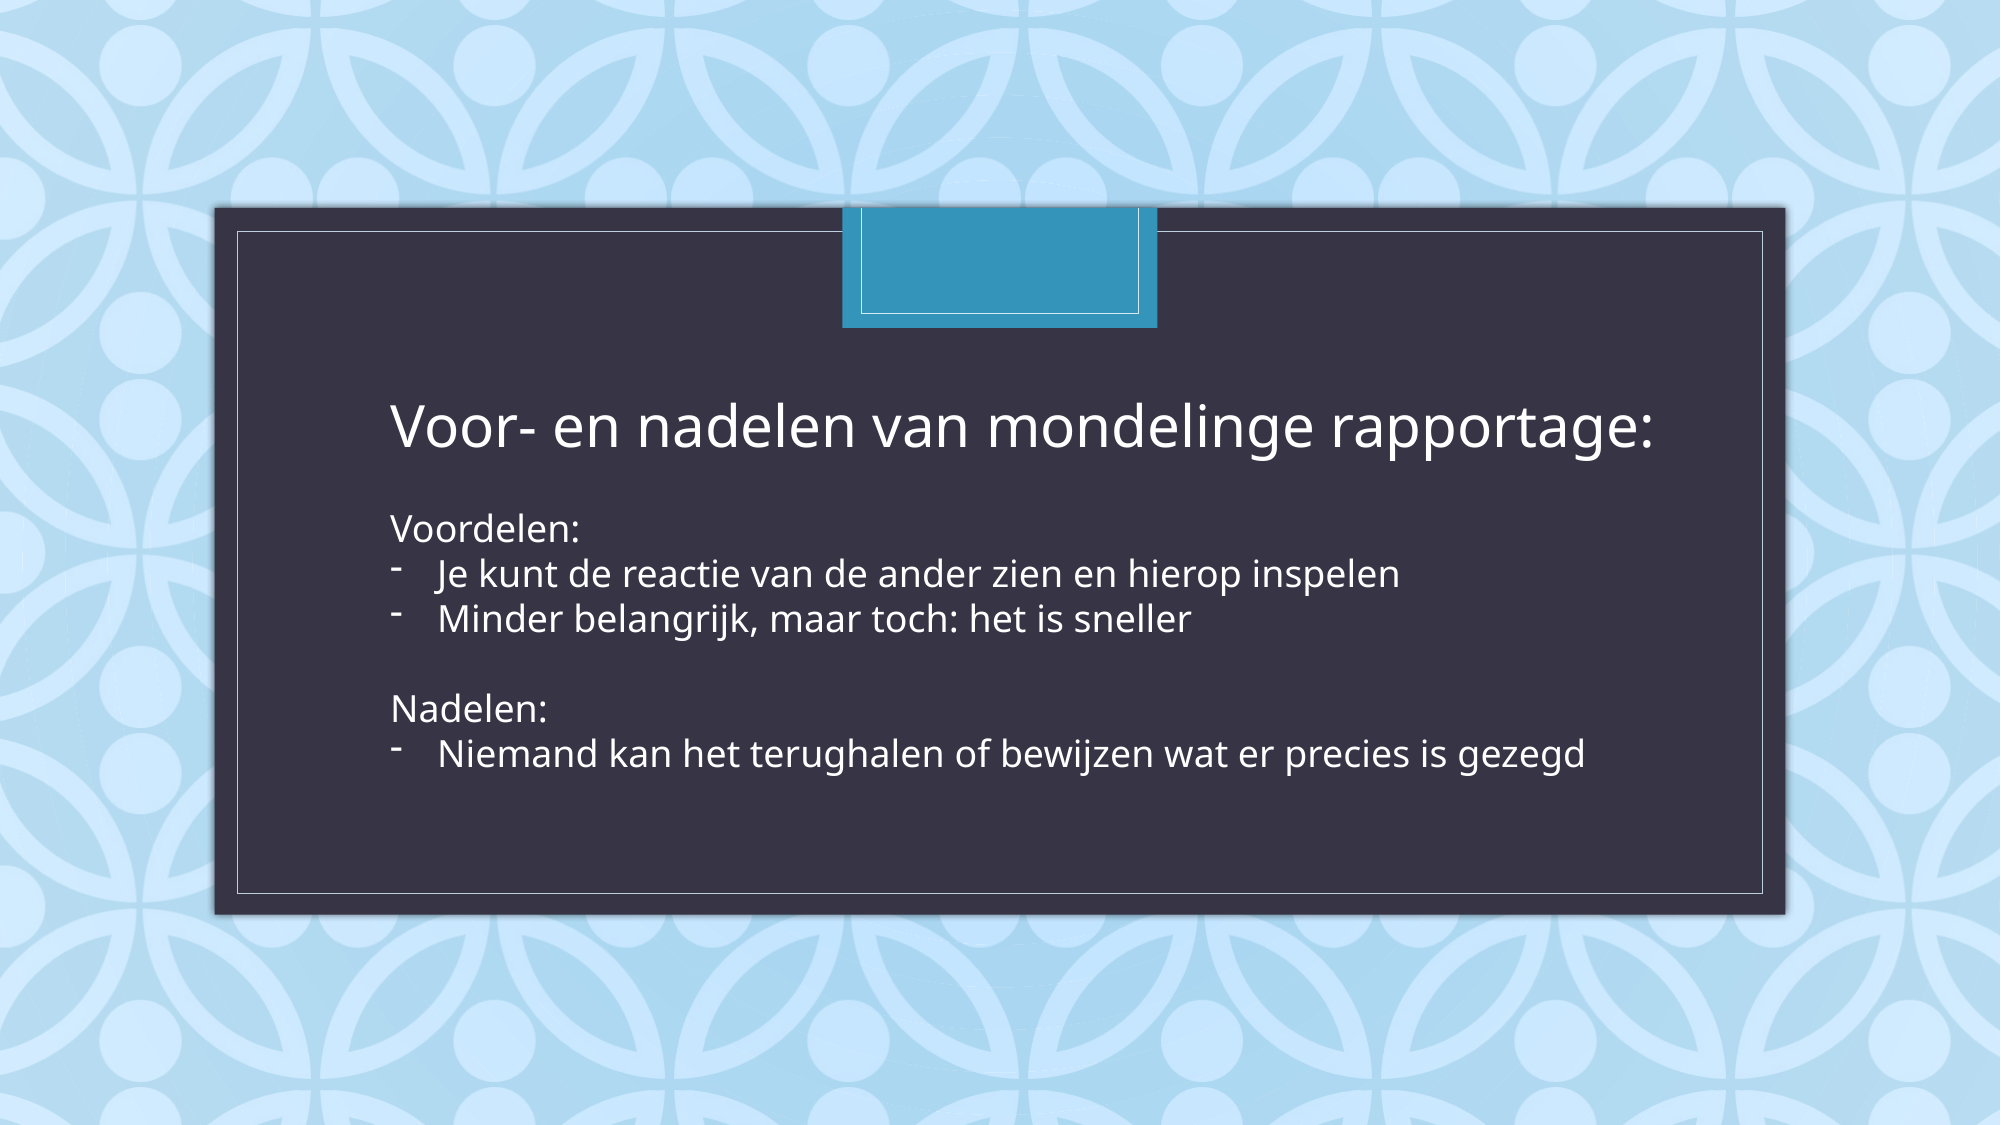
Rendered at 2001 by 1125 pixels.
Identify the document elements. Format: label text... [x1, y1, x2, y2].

text_box Voor- en nadelen van mondelinge rapportage: Voordelen: Je kunt de reactie van de ander zien en hierop inspelen Minder belangrijk, maar toch: het is sneller Nadelen: Niemand kan het terughalen of bewijzen wat er precies is gezegd [375, 382, 1670, 782]
